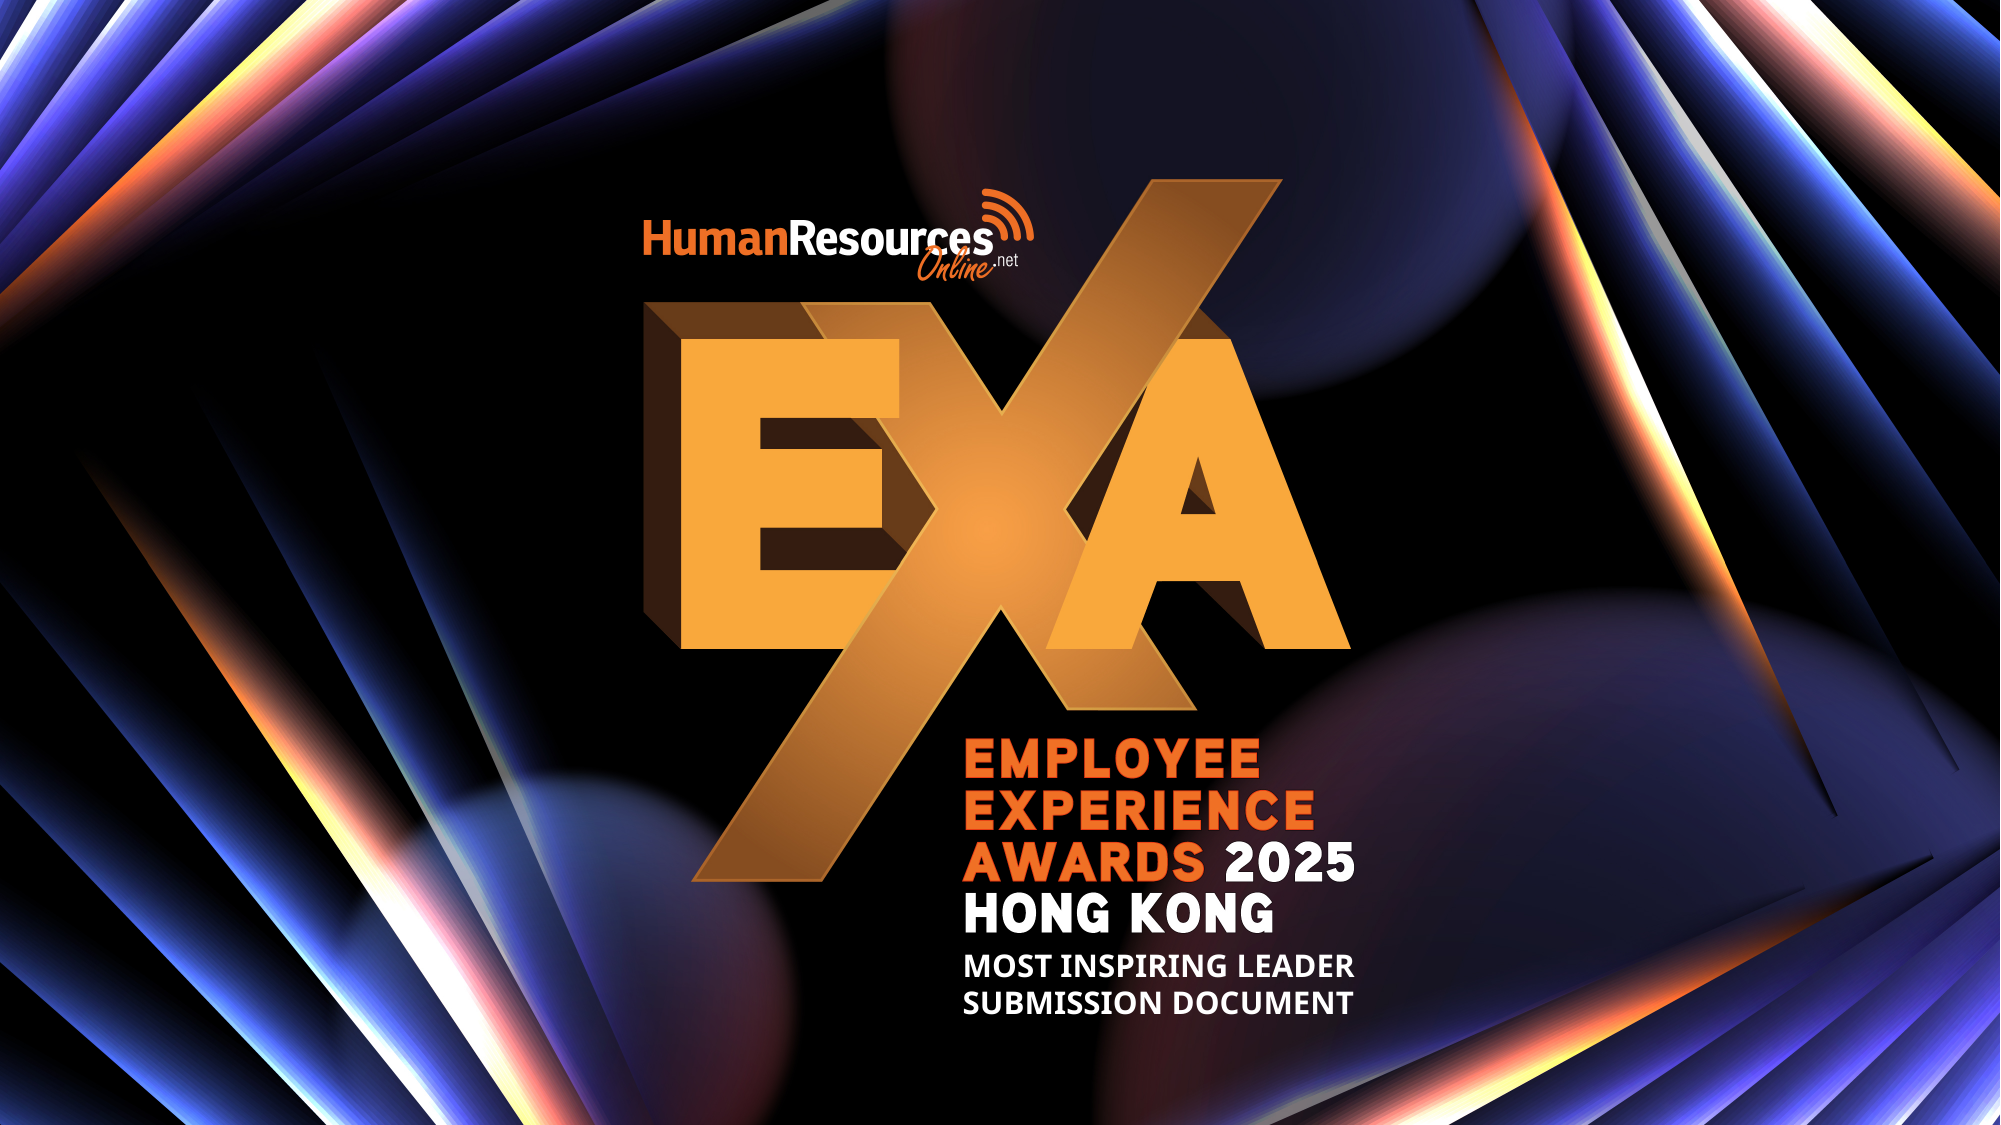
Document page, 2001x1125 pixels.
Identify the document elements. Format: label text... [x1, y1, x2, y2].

picture [0, 0, 2000, 1125]
text_box MOST INSPIRING LEADER SUBMISSION DOCUMENT [948, 900, 1799, 1066]
